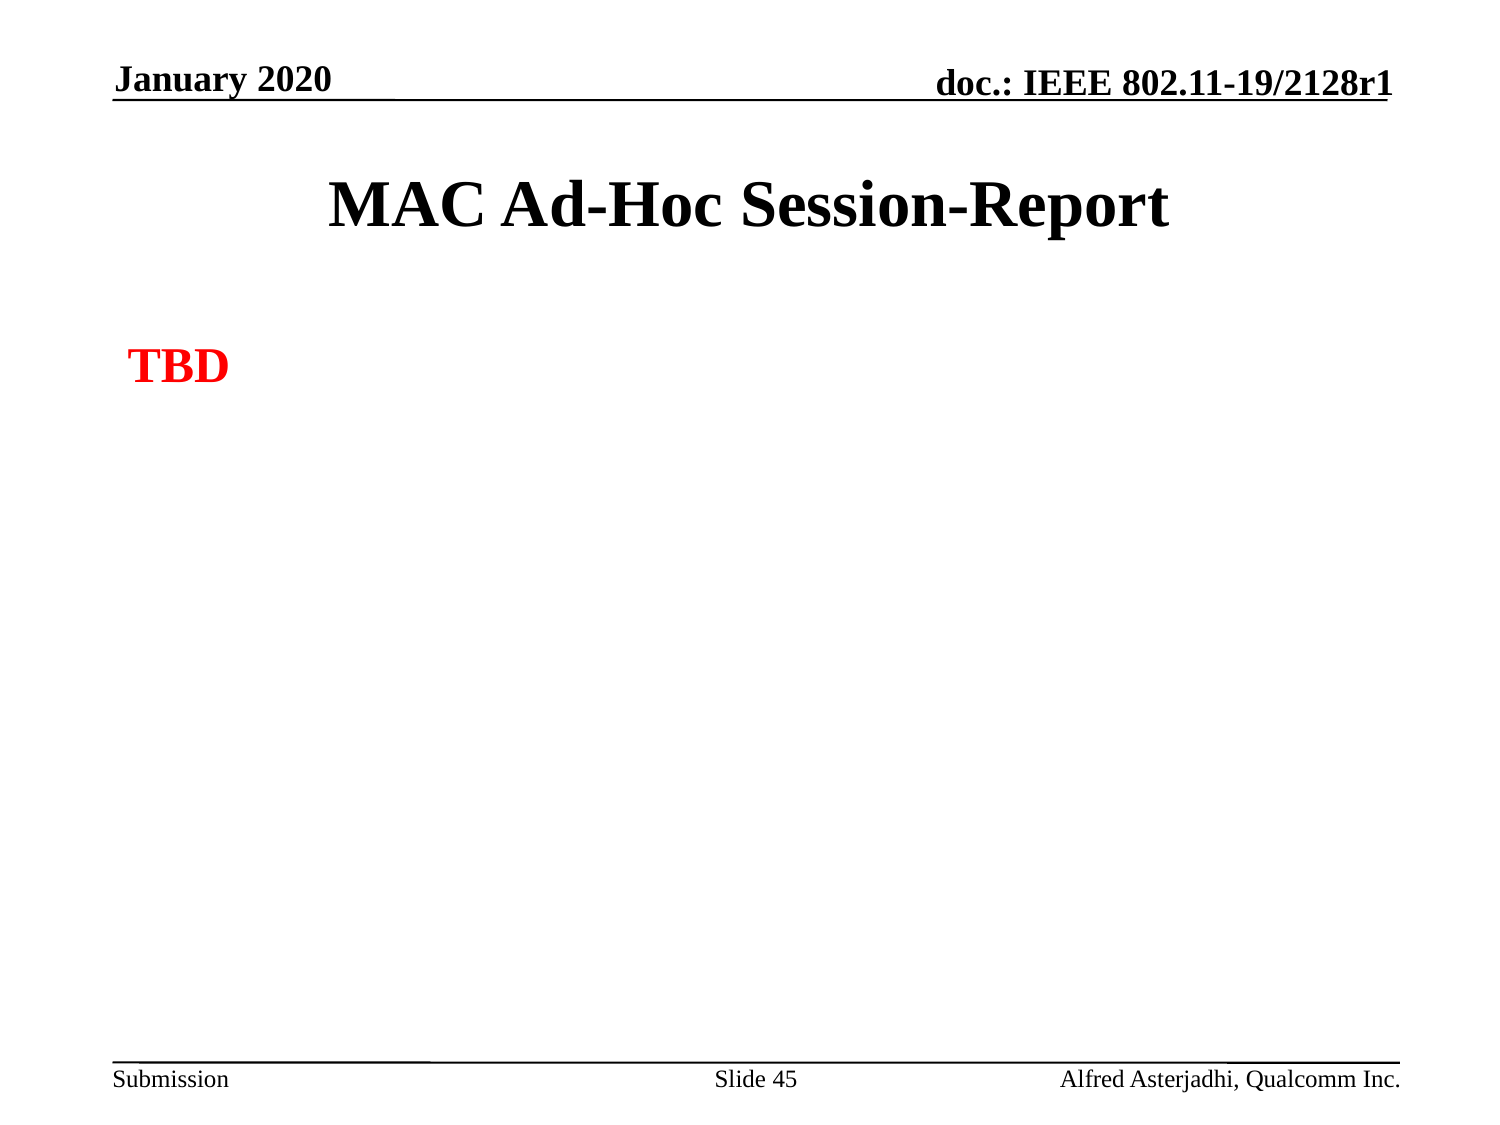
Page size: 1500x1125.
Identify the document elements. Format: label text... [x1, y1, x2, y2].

title MAC Ad-Hoc Session-Report [112, 112, 1388, 288]
list TBD [112, 324, 1388, 1000]
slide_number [114, 54, 493, 100]
slide_number Slide 45 [712, 1061, 800, 1123]
footer Alfred Asterjadhi, Qualcomm Inc. [878, 1061, 1402, 1093]
